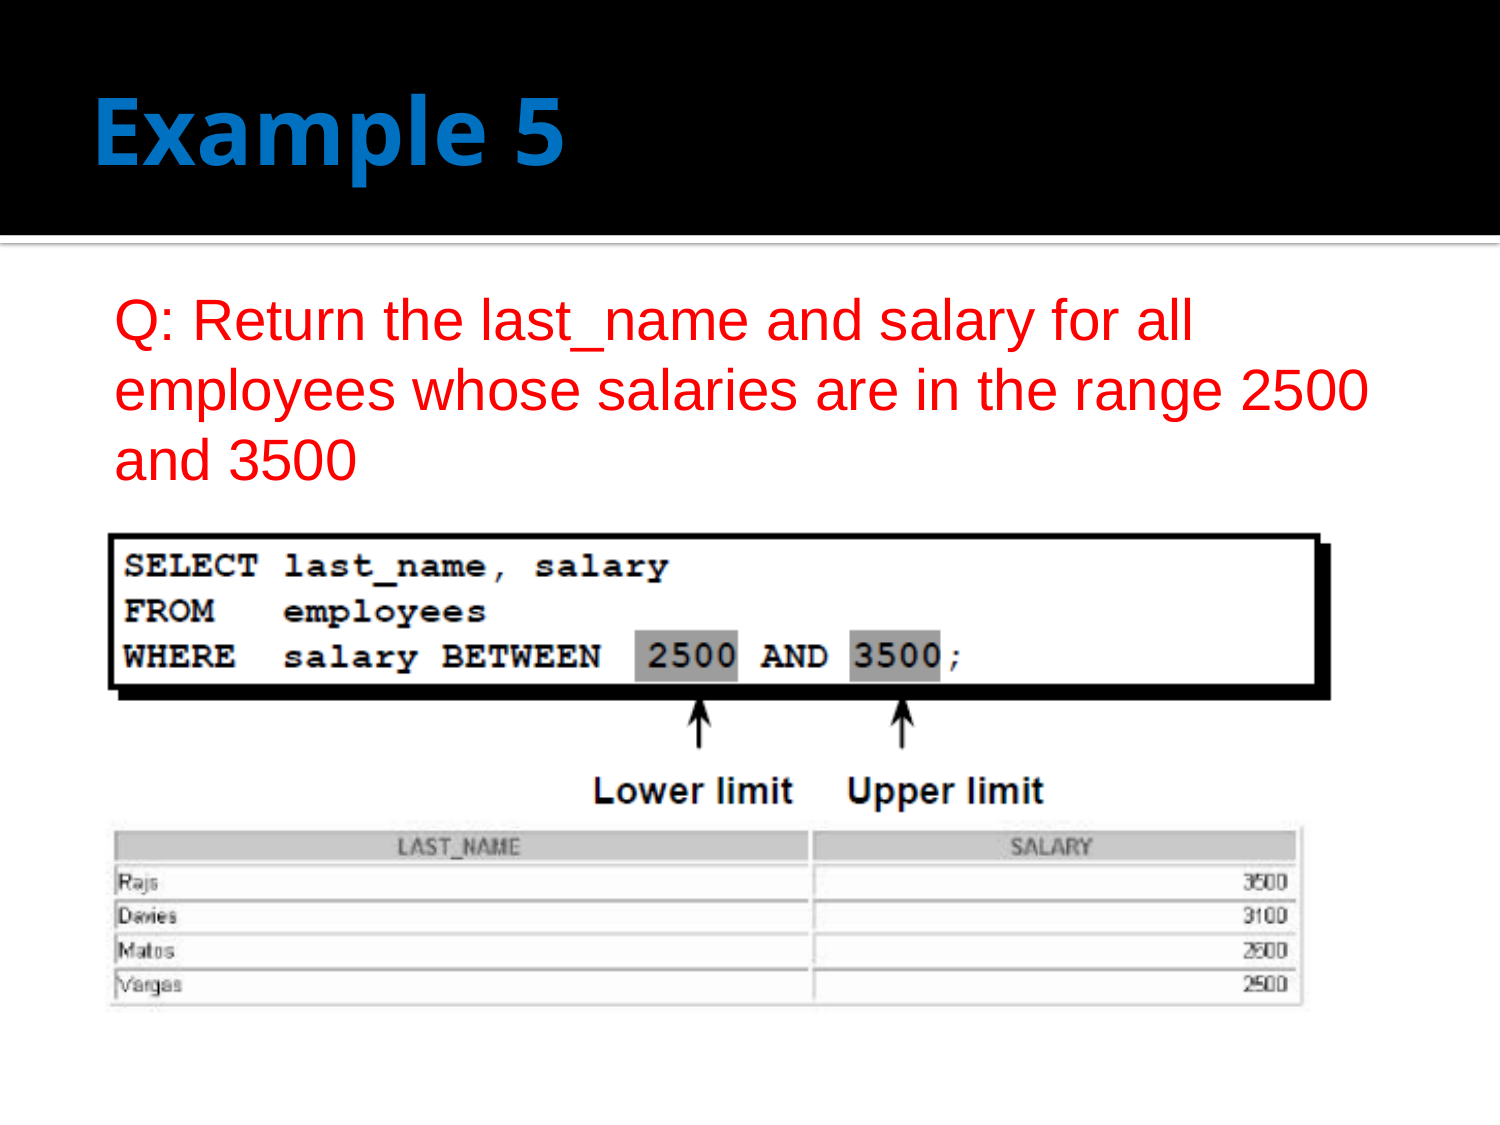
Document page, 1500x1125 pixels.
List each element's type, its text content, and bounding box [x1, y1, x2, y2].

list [37, 524, 1423, 1088]
text_box Q: Return the last_name and salary for all employees whose salaries are in the range 2500 and 3500 [99, 275, 1438, 500]
title Example 5 [75, 25, 1425, 231]
